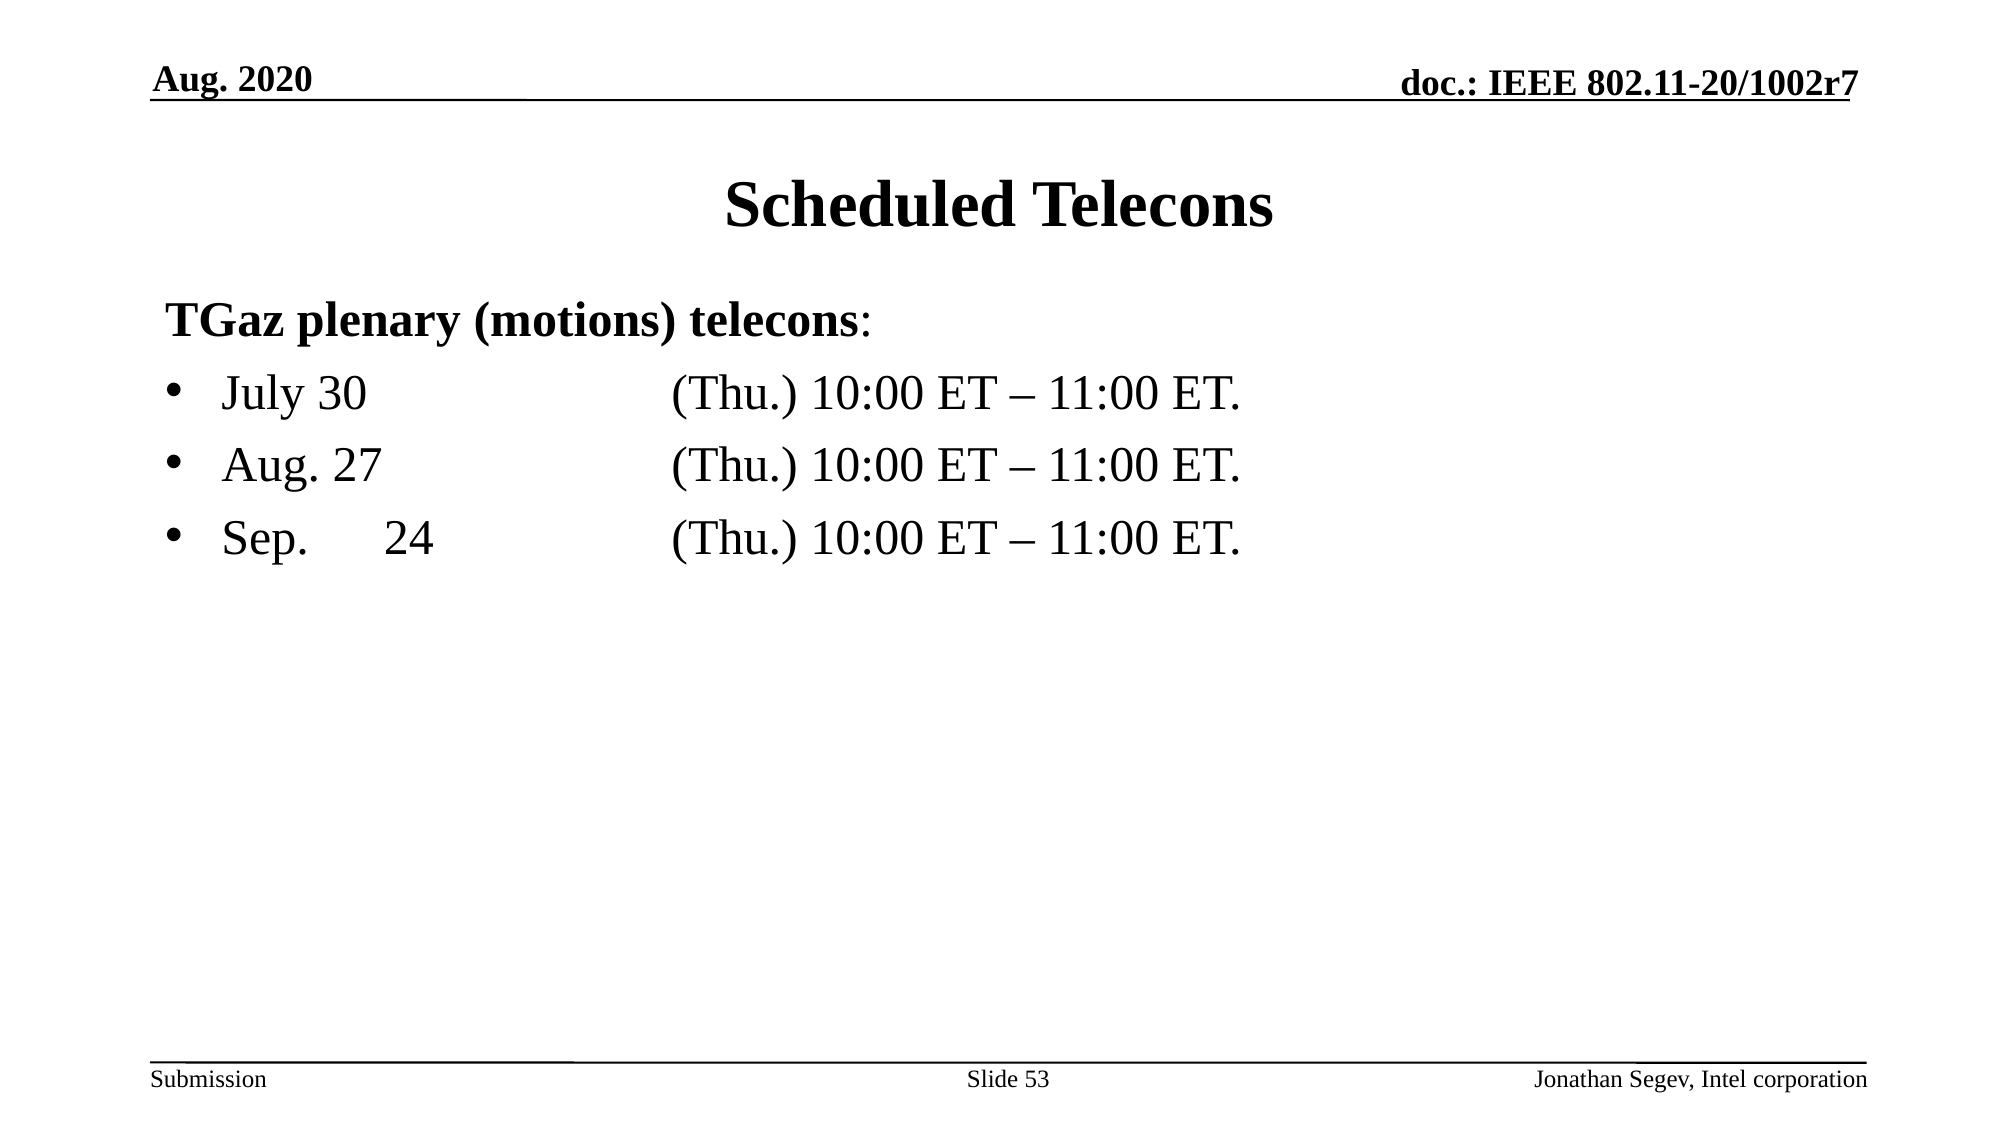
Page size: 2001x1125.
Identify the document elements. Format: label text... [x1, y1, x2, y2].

footer Jonathan Segev, Intel corporation [1171, 1061, 1869, 1093]
slide_number Slide 53 [950, 1061, 1067, 1123]
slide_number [152, 54, 563, 100]
list TGaz plenary (motions) telecons: July 30 (Thu.) 10:00 ET – 11:00 ET. Aug. 27 (Thu.) 10:00 ET – 11:00 ET. Sep. 24 (Thu.) 10:00 ET – 11:00 ET. [149, 278, 1850, 670]
title Scheduled Telecons [149, 112, 1850, 278]
